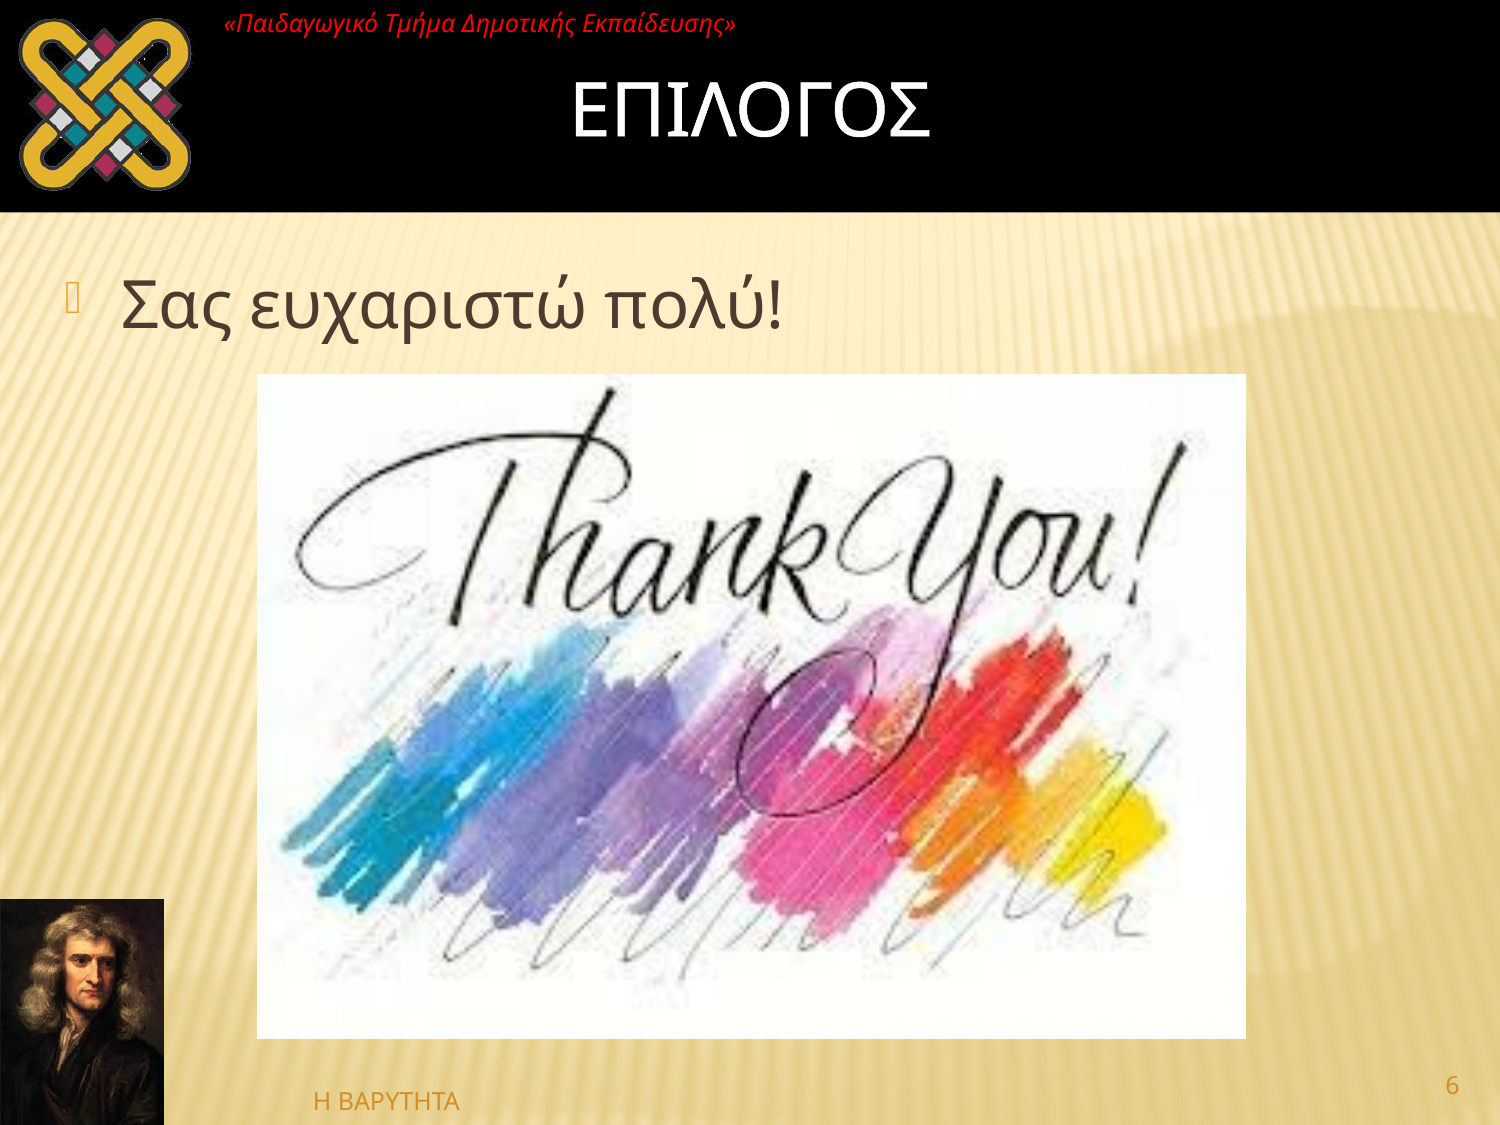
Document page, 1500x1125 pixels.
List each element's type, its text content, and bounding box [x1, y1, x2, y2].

title ΕΠΙΛΟΓΟΣ [217, 0, 1500, 213]
picture [0, 0, 209, 209]
picture [0, 898, 165, 1125]
footer Η ΒΑΡΥΤΗΤΑ [174, 1077, 475, 1125]
list Σας ευχαριστώ πολύ! [50, 254, 1475, 998]
picture [257, 374, 1246, 1039]
slide_number 6 [1350, 1061, 1475, 1103]
text_box «Παιδαγωγικό Τμήμα Δημοτικής Εκπαίδευσης» [210, 0, 752, 90]
